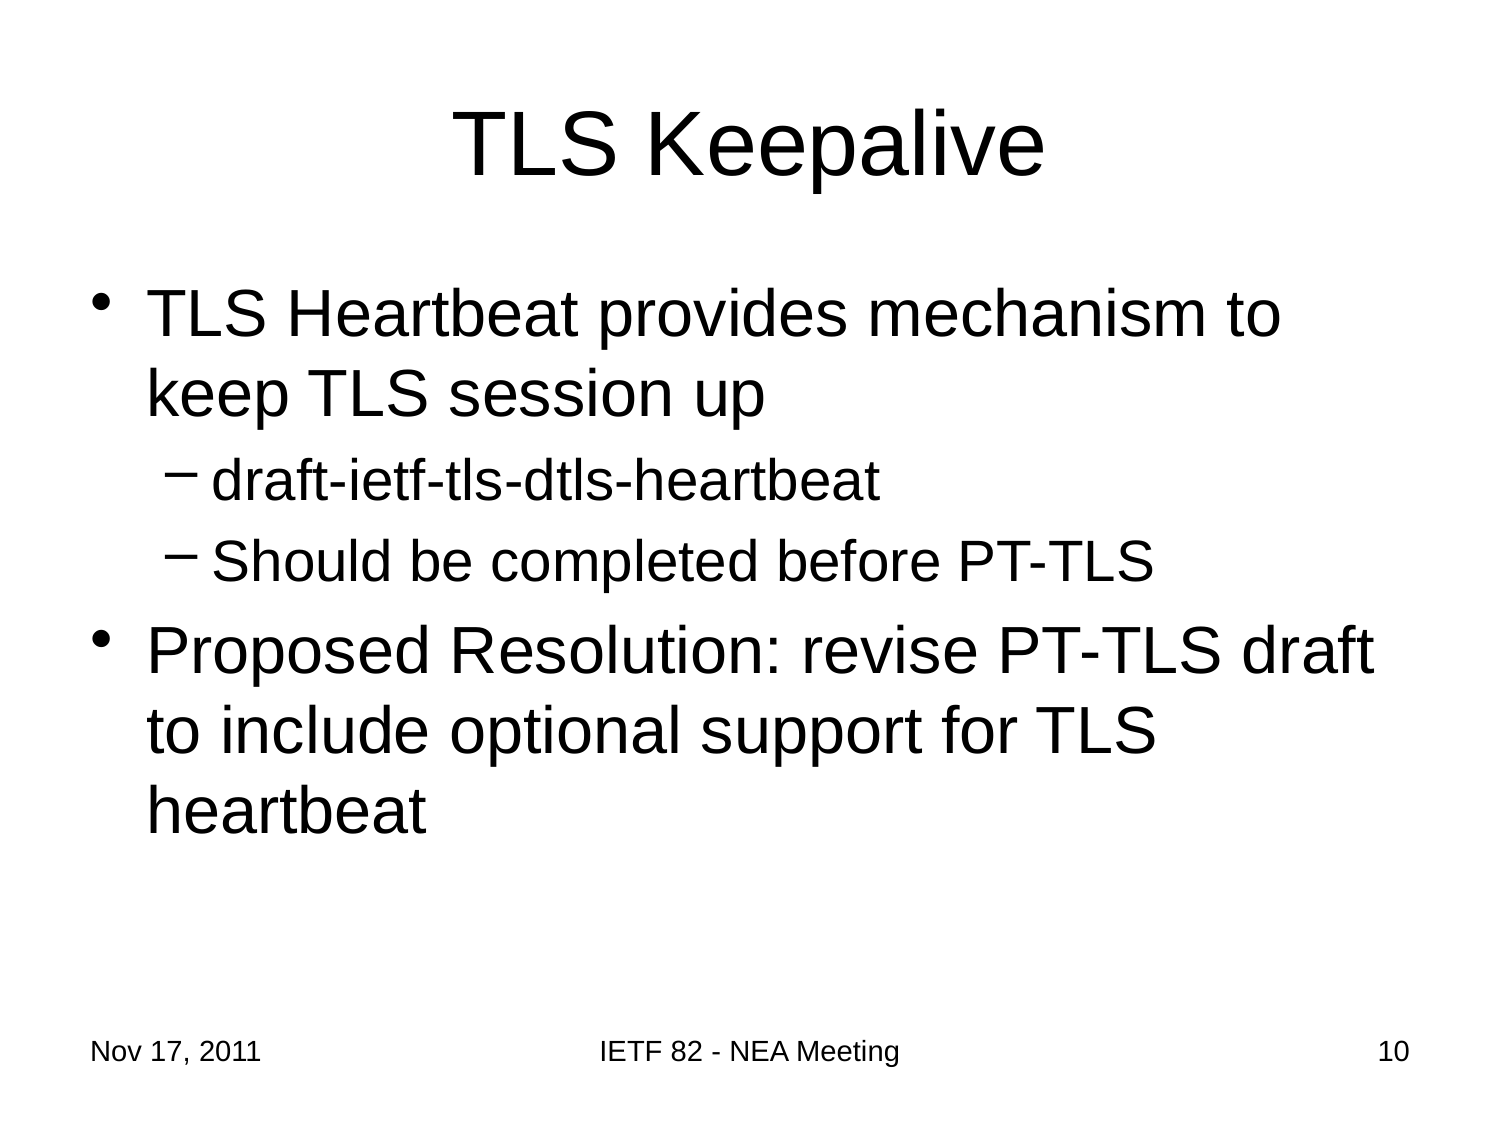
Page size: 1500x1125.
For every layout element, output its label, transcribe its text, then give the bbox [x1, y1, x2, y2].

list TLS Heartbeat provides mechanism to keep TLS session up draft-ietf-tls-dtls-heartbeat Should be completed before PT-TLS Proposed Resolution: revise PT-TLS draft to include optional support for TLS heartbeat [74, 262, 1426, 1006]
title TLS Keepalive [74, 44, 1426, 233]
slide_number 10 [1074, 1024, 1426, 1103]
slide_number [74, 1024, 426, 1103]
footer IETF 82 - NEA Meeting [512, 1024, 988, 1103]
